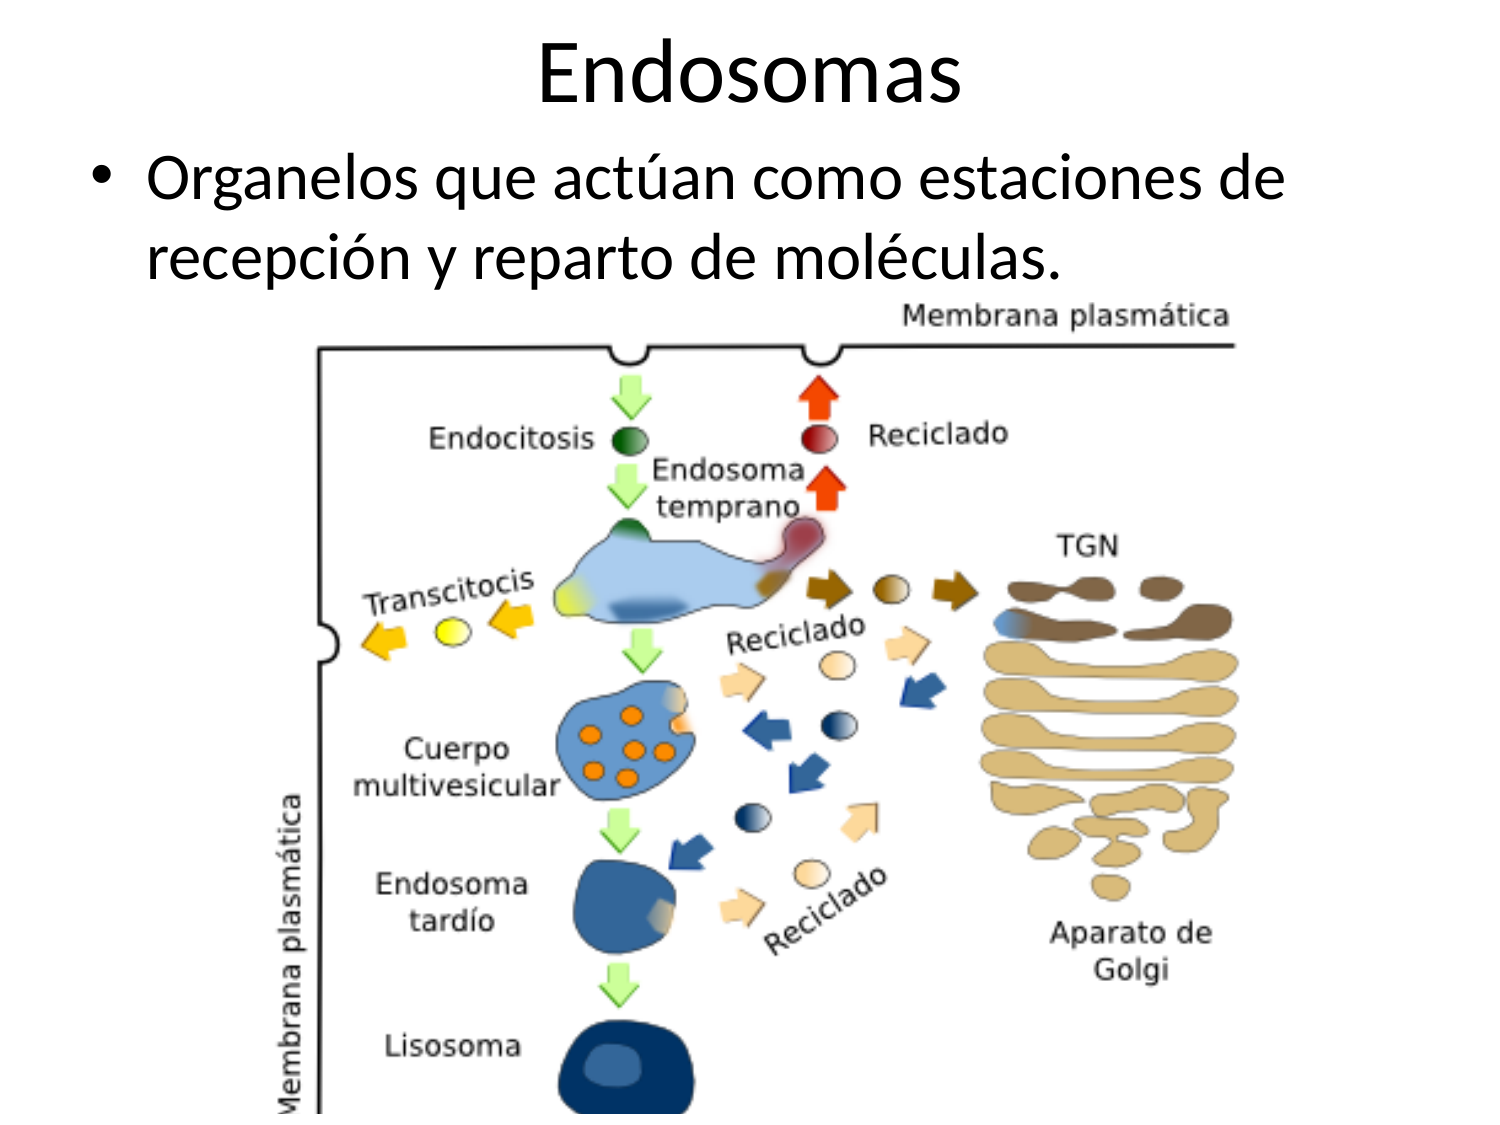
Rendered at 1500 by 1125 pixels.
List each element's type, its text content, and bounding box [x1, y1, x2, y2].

picture [263, 302, 1247, 1114]
list Organelos que actúan como estaciones de recepción y reparto de moléculas. [75, 125, 1425, 308]
title Endosomas [75, 0, 1425, 125]
